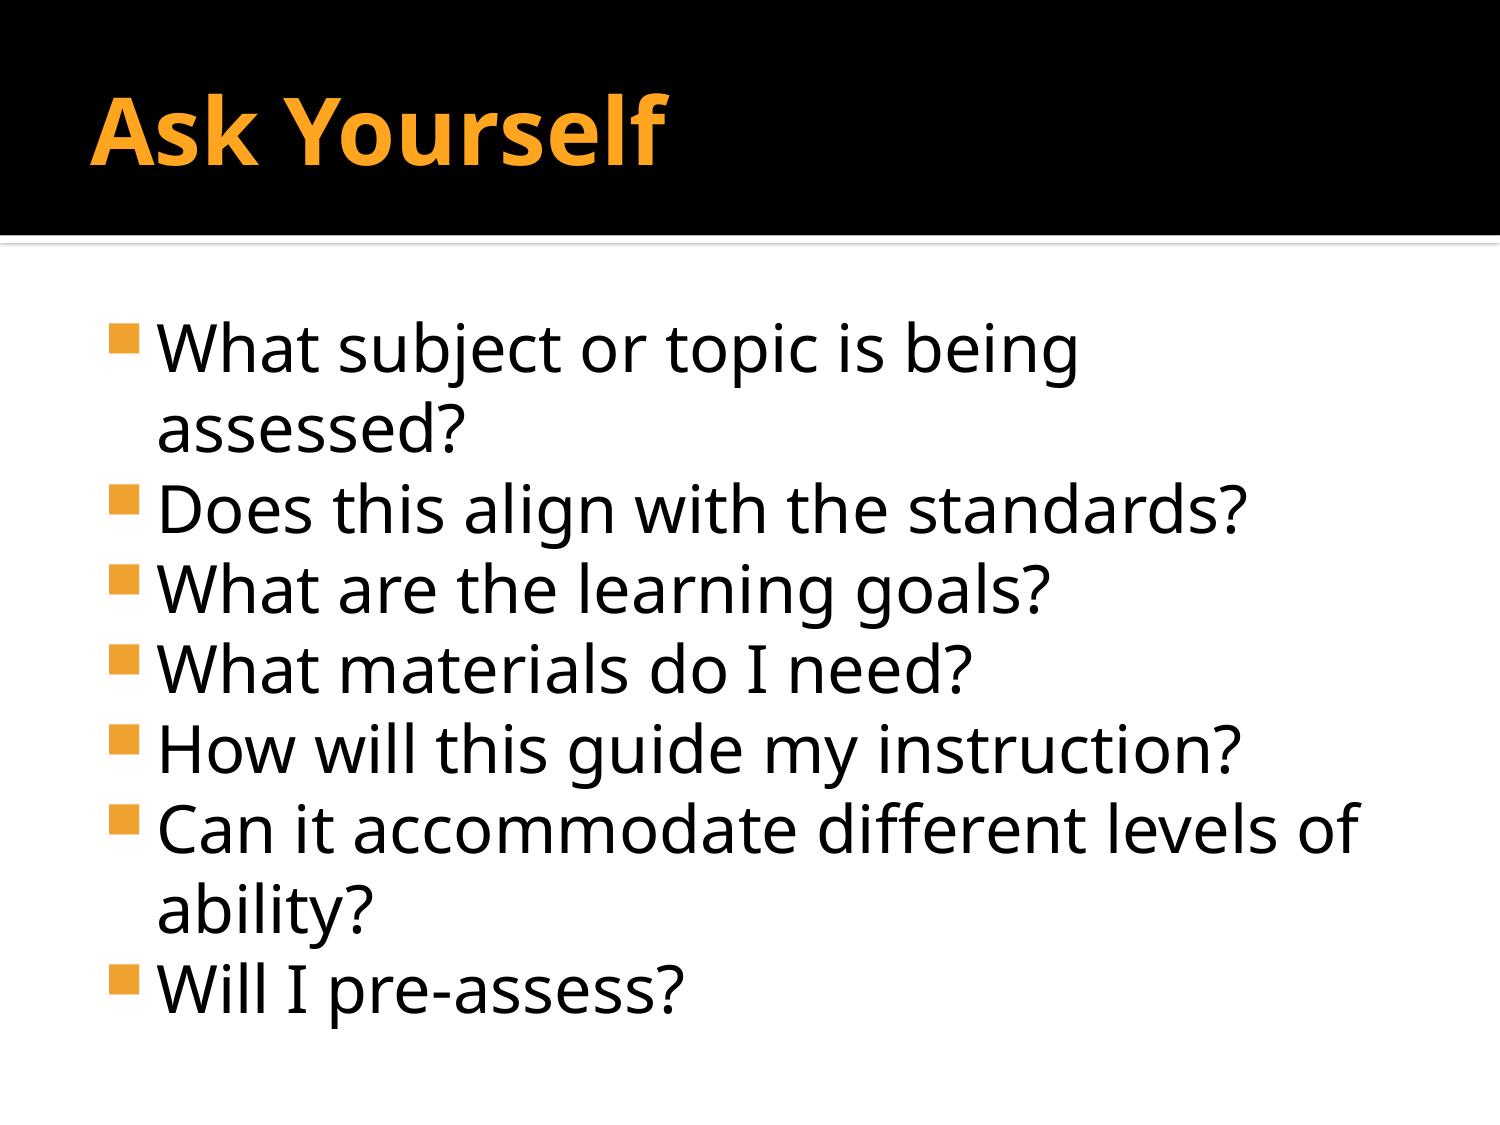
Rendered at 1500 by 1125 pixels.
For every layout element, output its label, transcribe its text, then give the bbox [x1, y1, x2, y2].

title Ask Yourself [75, 25, 1425, 231]
list What subject or topic is being assessed? Does this align with the standards? What are the learning goals? What materials do I need? How will this guide my instruction? Can it accommodate different levels of ability? Will I pre-assess? [75, 291, 1425, 1050]
